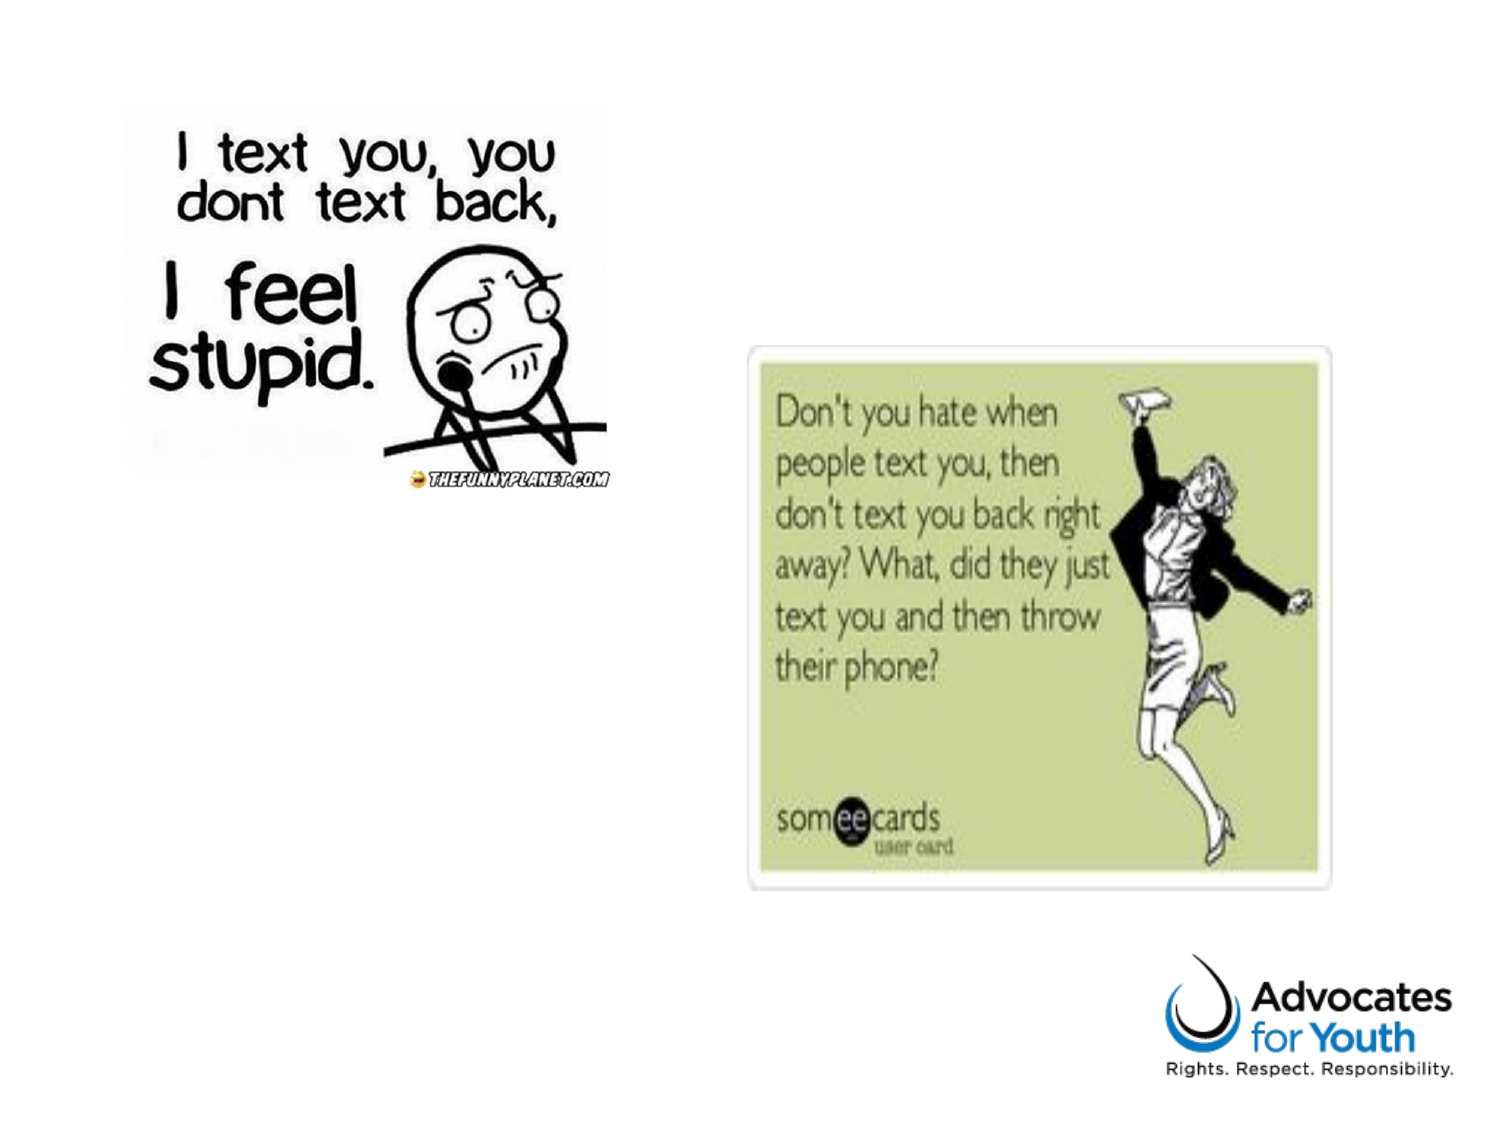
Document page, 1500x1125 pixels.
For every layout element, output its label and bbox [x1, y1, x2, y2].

list [119, 44, 611, 553]
picture [747, 345, 1333, 891]
picture [1138, 922, 1480, 1107]
